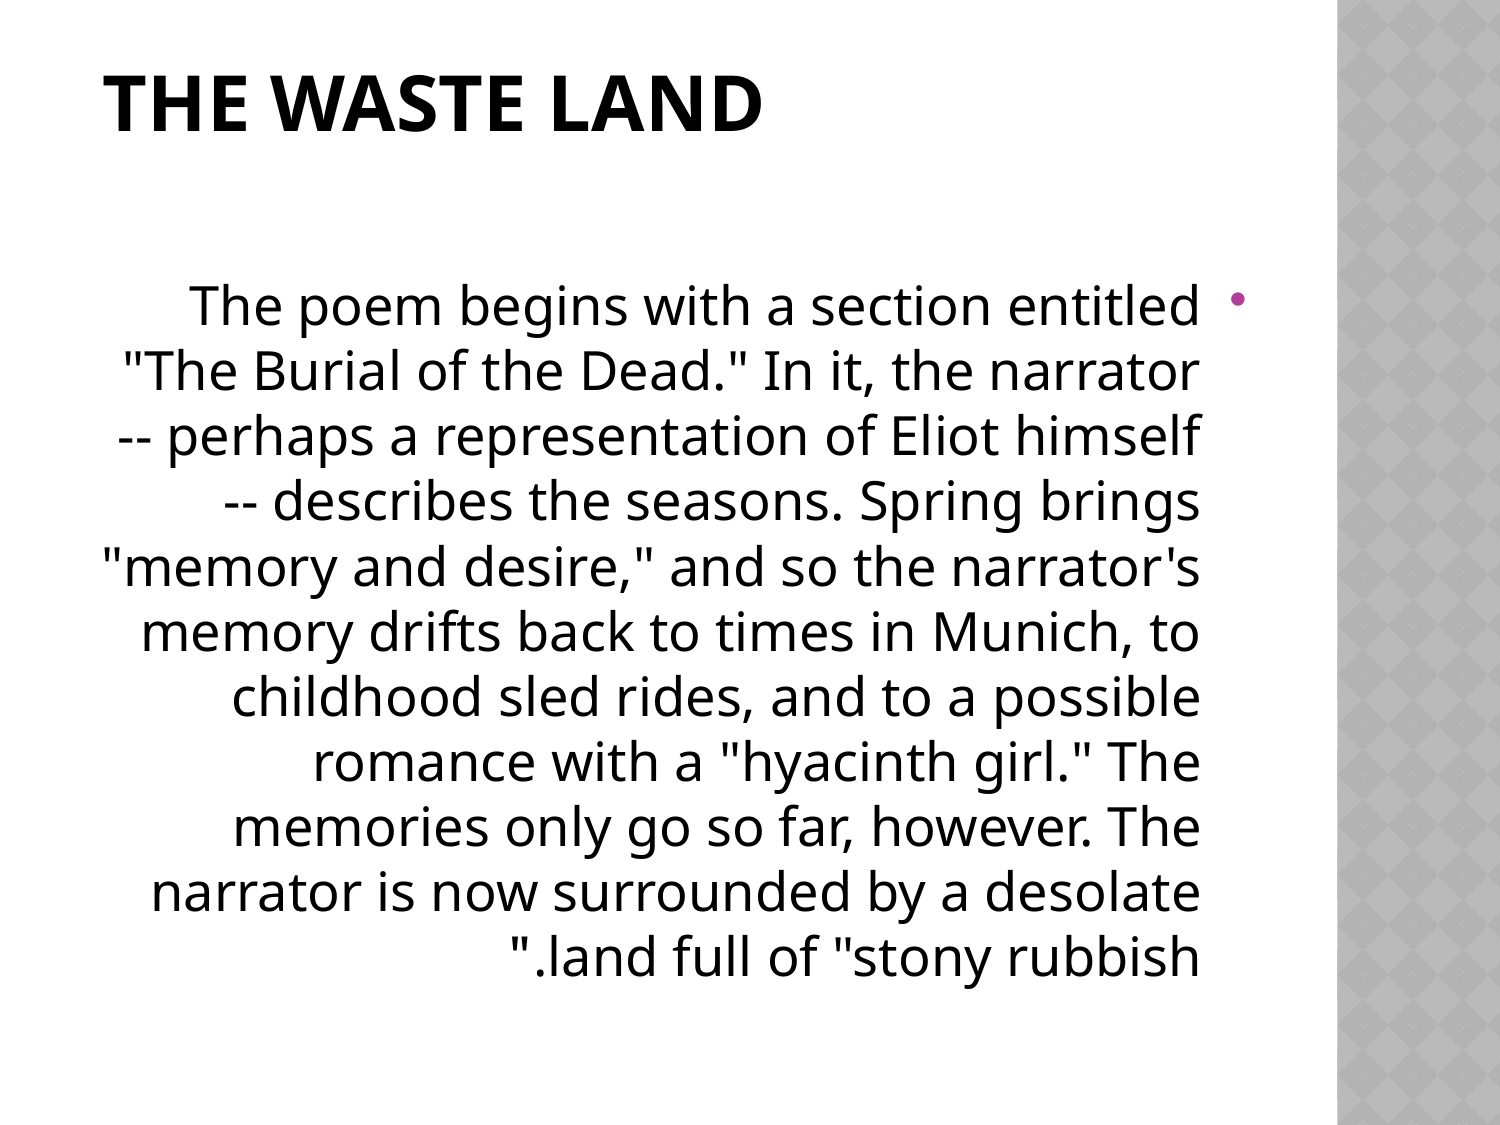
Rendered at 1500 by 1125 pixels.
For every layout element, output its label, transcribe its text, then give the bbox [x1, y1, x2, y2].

title The Waste Land [75, 52, 1263, 240]
list The poem begins with a section entitled "The Burial of the Dead." In it, the narrator -- perhaps a representation of Eliot himself -- describes the seasons. Spring brings "memory and desire," and so the narrator's memory drifts back to times in Munich, to childhood sled rides, and to a possible romance with a "hyacinth girl." The memories only go so far, however. The narrator is now surrounded by a desolate land full of "stony rubbish." [75, 264, 1263, 1059]
